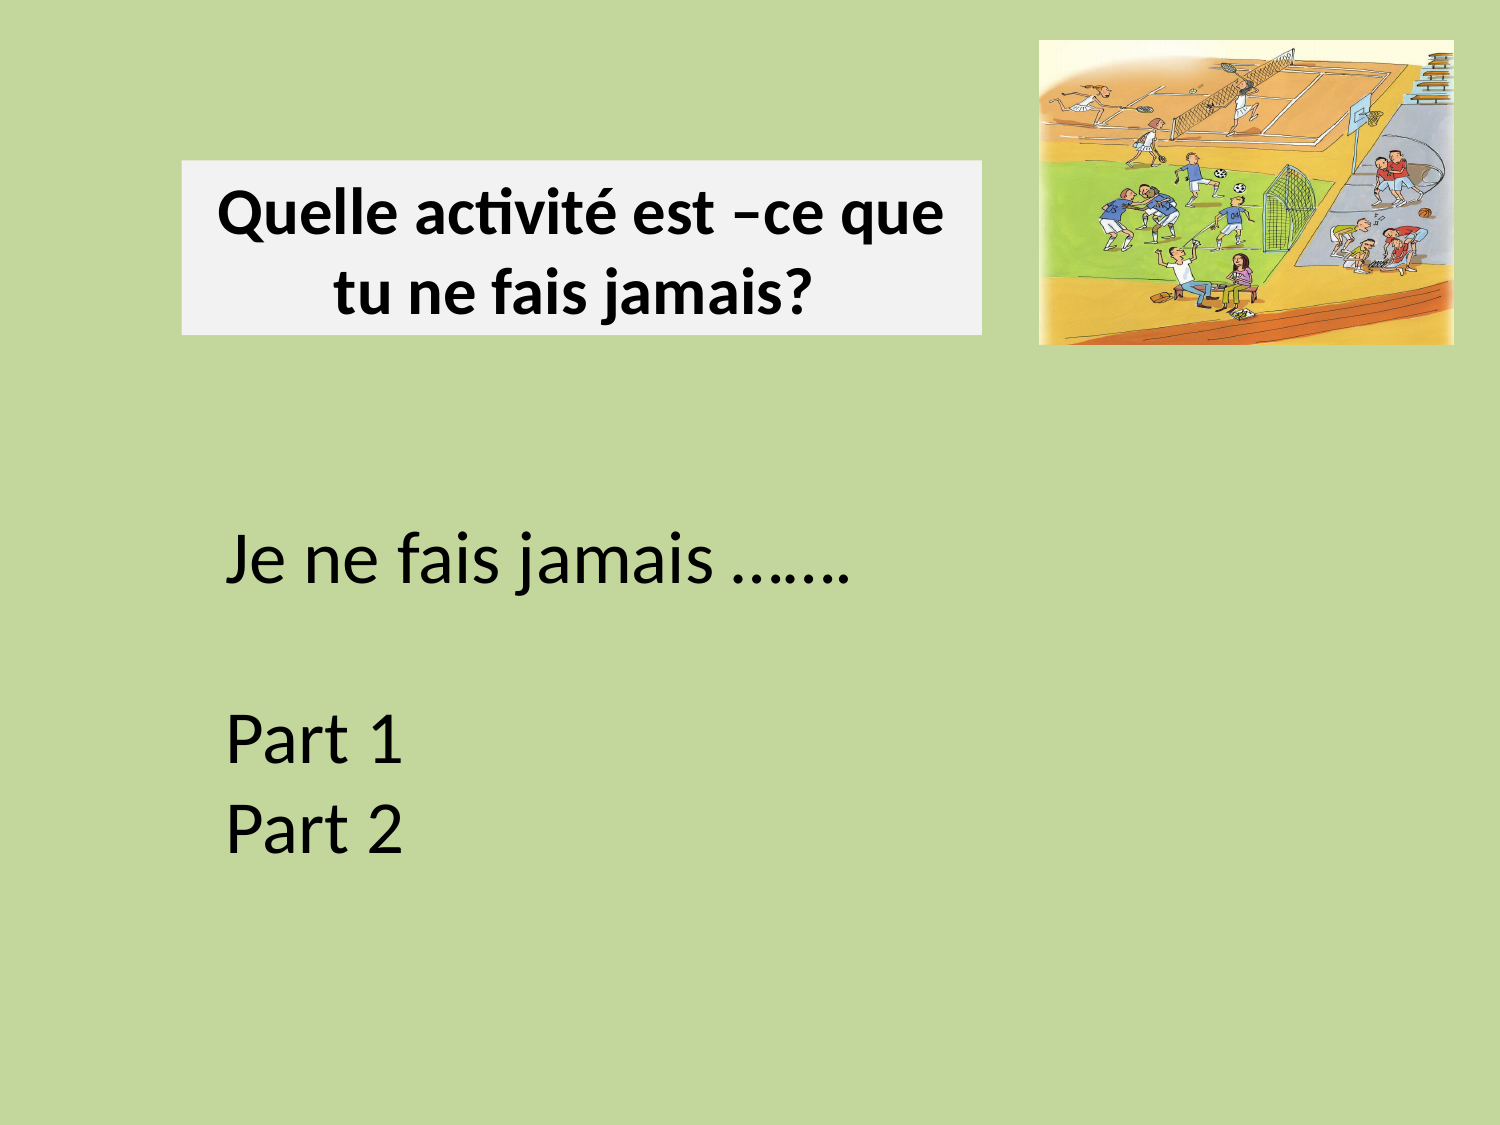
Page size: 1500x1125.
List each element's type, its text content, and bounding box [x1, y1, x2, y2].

text_box Quelle activité est –ce que tu ne fais jamais? [181, 160, 982, 336]
picture [1039, 40, 1454, 345]
text_box Je ne fais jamais ……. Part 1 Part 2 [210, 500, 1220, 876]
